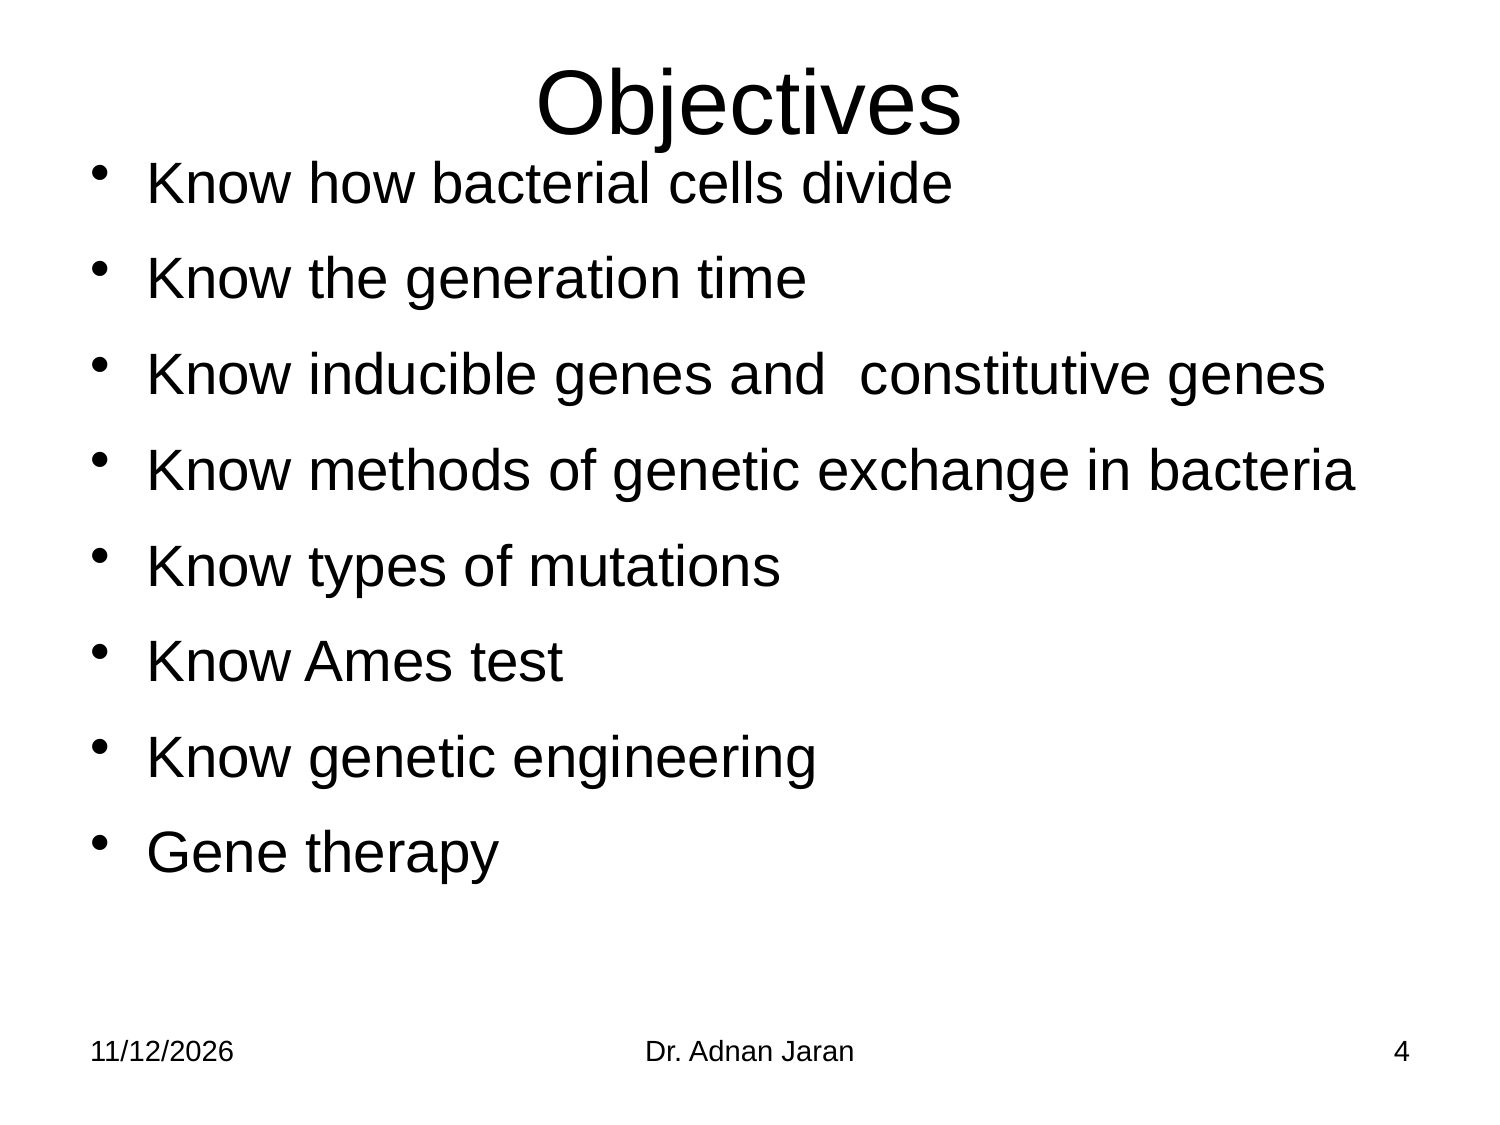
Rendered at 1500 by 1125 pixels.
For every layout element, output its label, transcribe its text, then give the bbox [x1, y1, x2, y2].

title Objectives [74, 44, 1426, 137]
slide_number 4 [1074, 1024, 1426, 1103]
footer Dr. Adnan Jaran [512, 1024, 988, 1103]
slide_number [74, 1024, 426, 1103]
list Know how bacterial cells divide Know the generation time Know inducible genes and constitutive genes Know methods of genetic exchange in bacteria Know types of mutations Know Ames test Know genetic engineering Gene therapy [74, 137, 1451, 1006]
